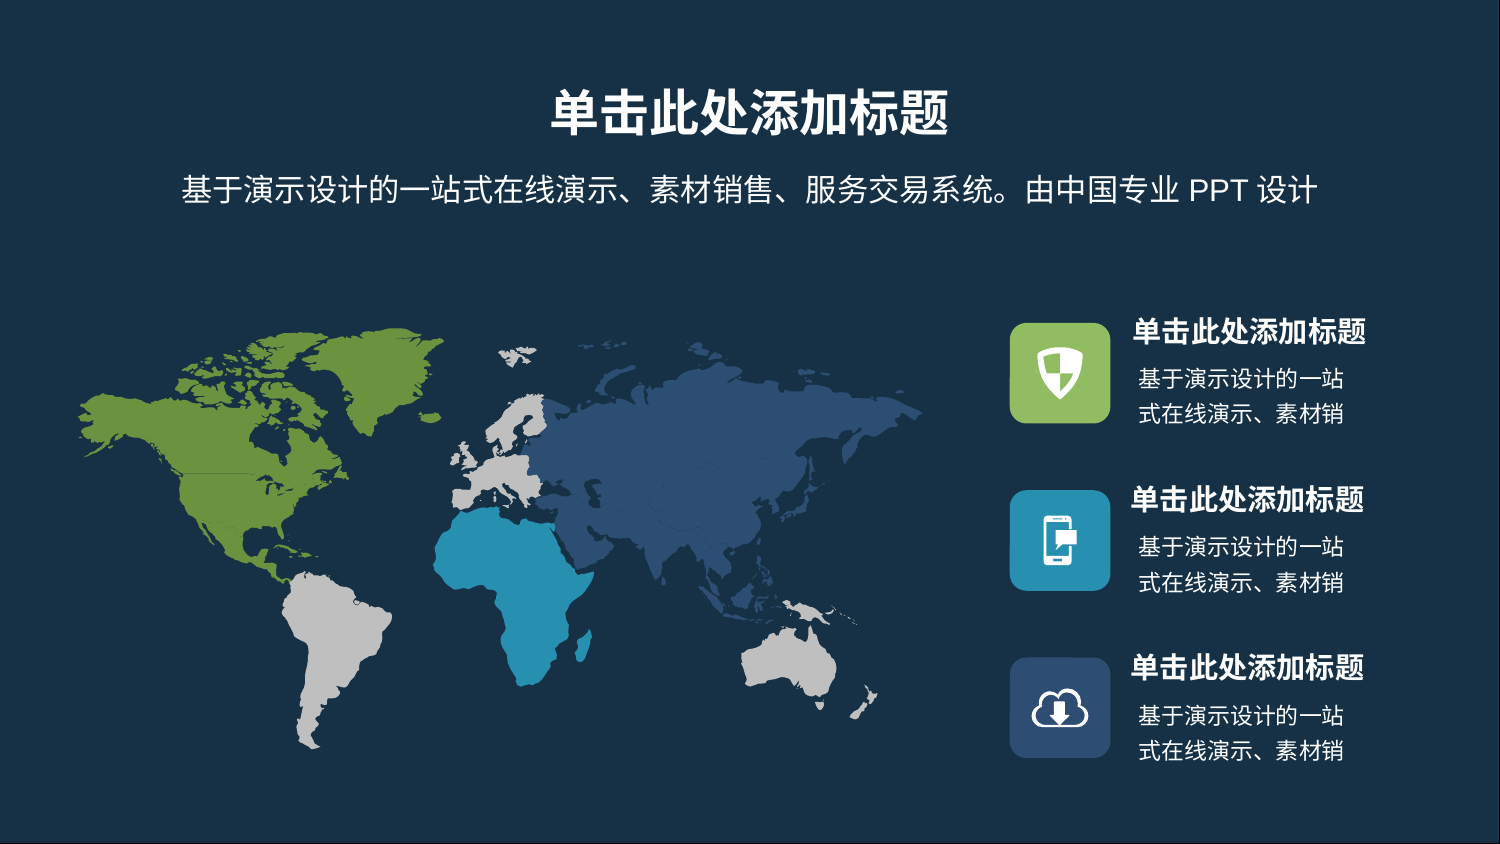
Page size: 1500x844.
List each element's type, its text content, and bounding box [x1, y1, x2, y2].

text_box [77, 328, 923, 750]
text_box 基于演示设计的一站式在线演示、素材销售、服务交易系统。由中国专业PPT设计 [110, 153, 1390, 214]
text_box 单击此处添加标题 [538, 75, 962, 147]
text_box [0, 0, 1500, 844]
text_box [1009, 305, 1383, 773]
